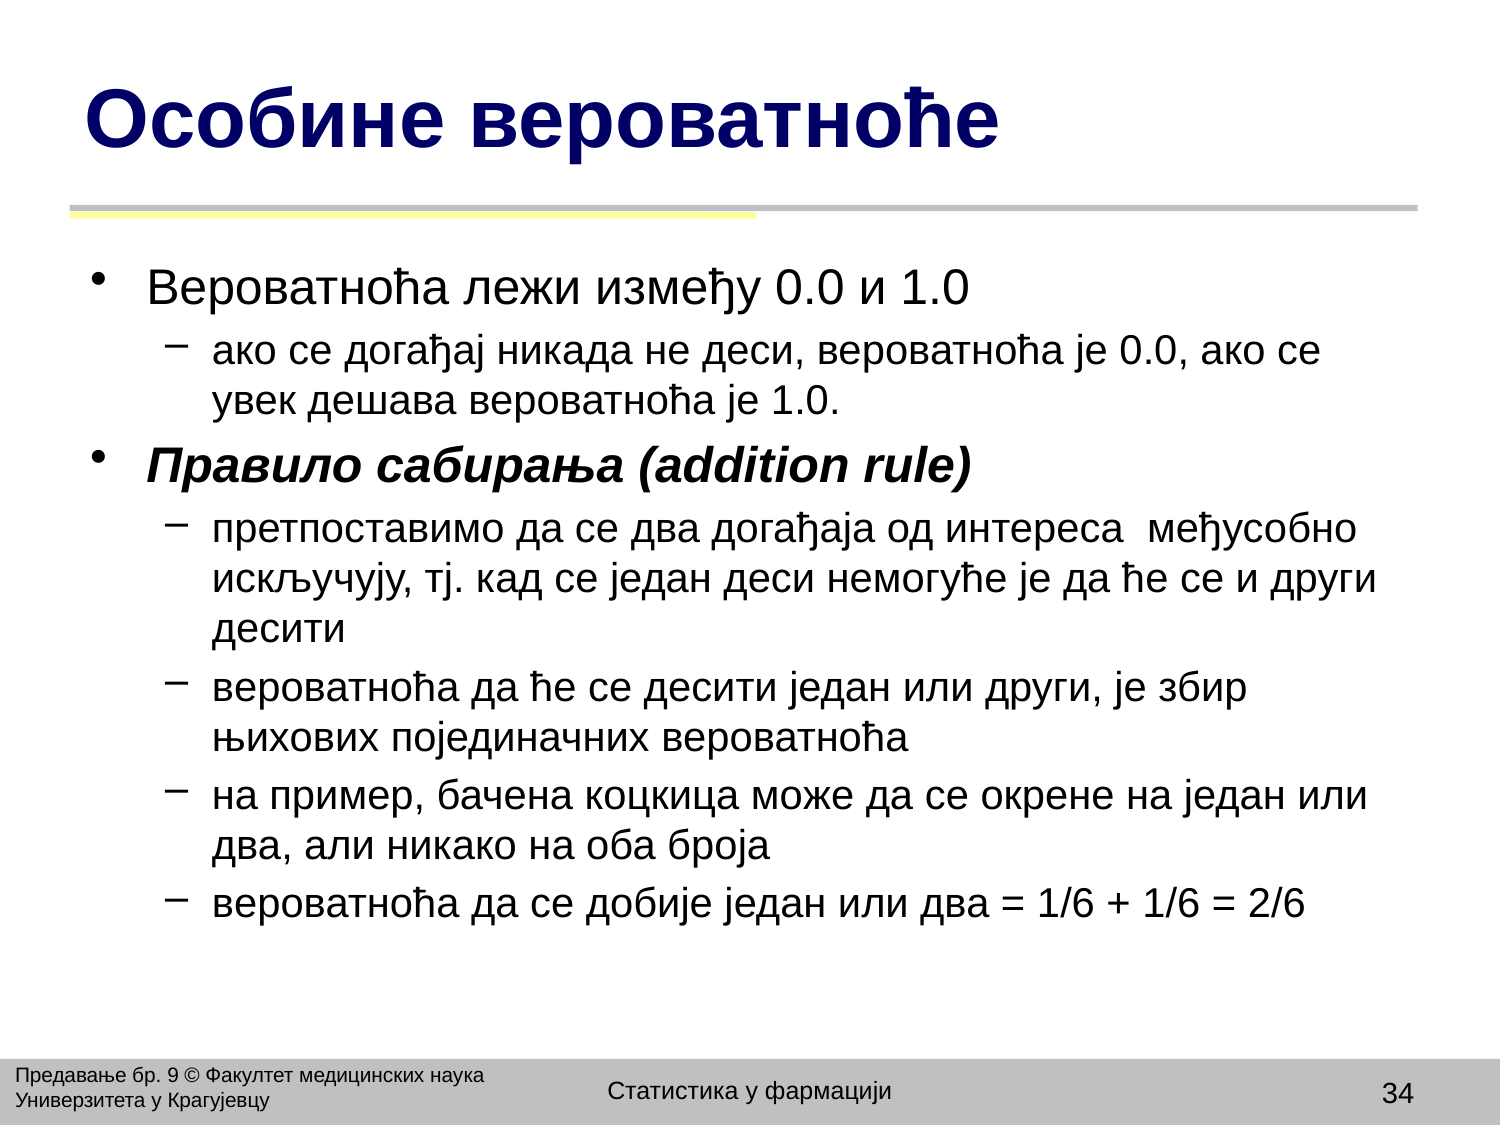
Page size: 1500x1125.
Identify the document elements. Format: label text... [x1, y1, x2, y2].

slide_number Предавање бр. 9 © Факултет медицинских наука Универзитета у Крагујевцу [0, 1053, 609, 1108]
title Особине вероватноће [69, 19, 1426, 208]
footer Статистика у фармацији [512, 1066, 988, 1125]
list Вероватноћа лежи између 0.0 и 1.0 aко се догађај никада не деси, вероватноћа је 0.0, ако се увек дешава вероватноћа је 1.0. Правило сабирања (аddition rule) претпоставимо да се два догађаја од интереса међусобно искључују, тј. кад се један деси немогуће је да ће се и други десити вероватноћа да ће се десити један или други, је збир њихових појединачних вероватноћа на пример, бачена коцкица може да се окрене на један или два, али никако на оба броја вероватноћа да се добије један или два = 1/6 + 1/6 = 2/6 [74, 246, 1426, 1023]
slide_number 34 [1079, 1066, 1430, 1125]
